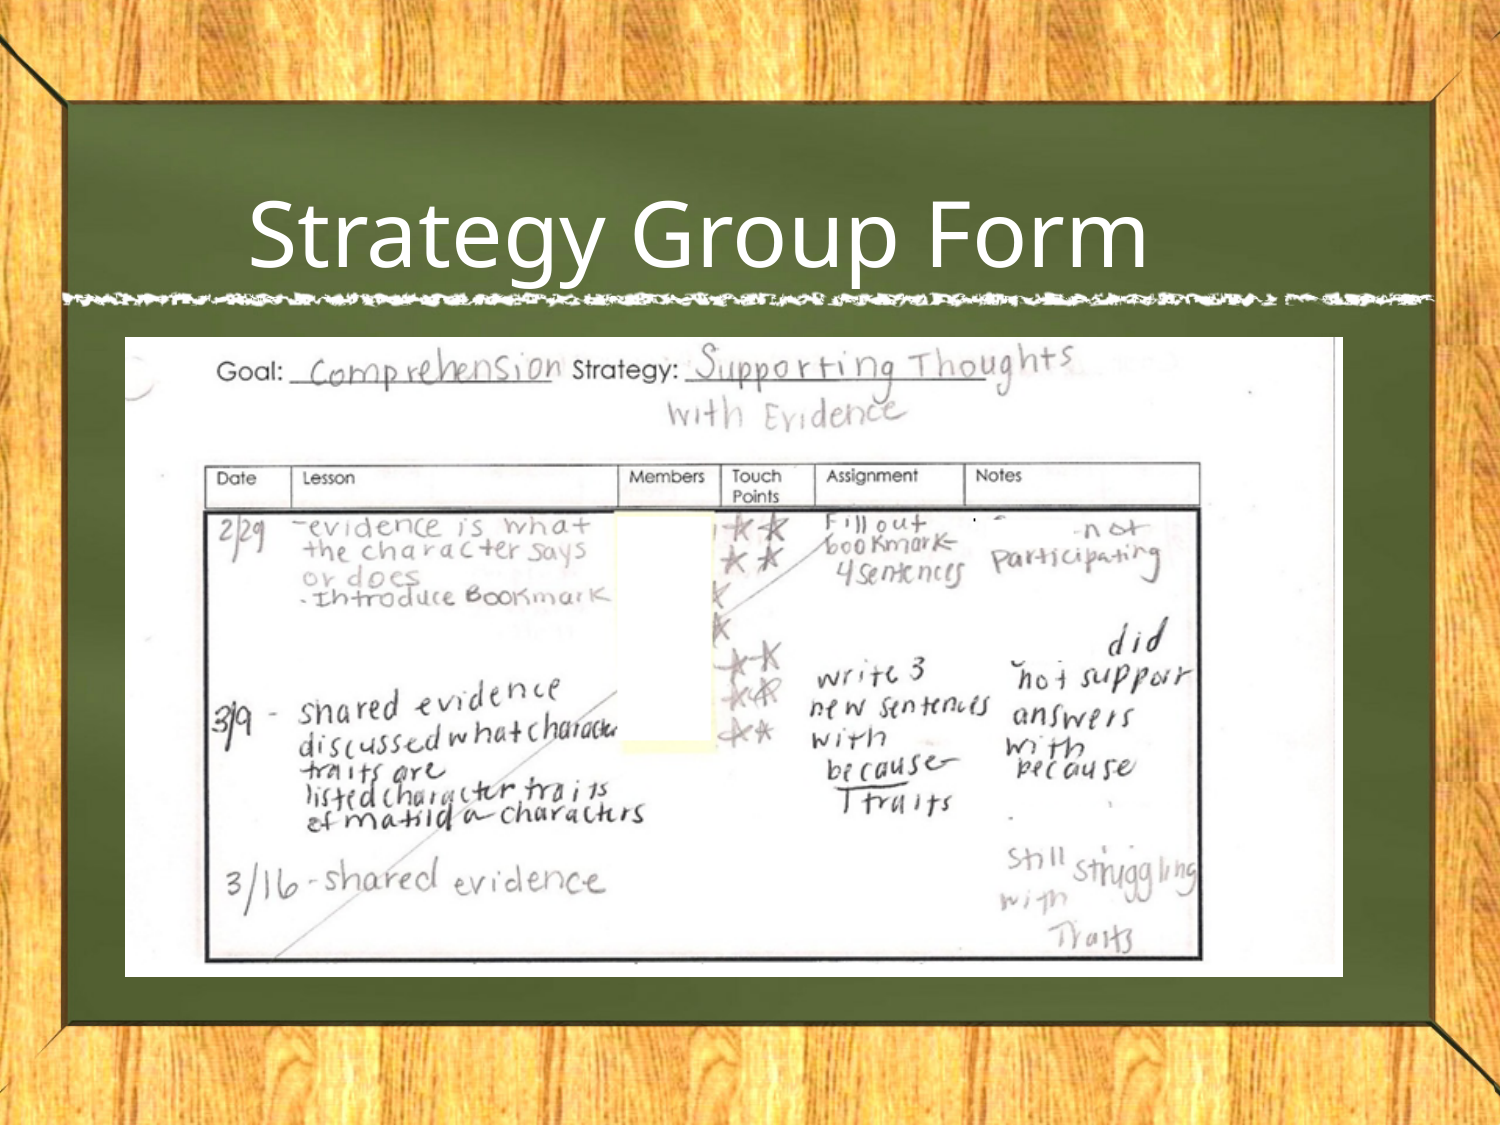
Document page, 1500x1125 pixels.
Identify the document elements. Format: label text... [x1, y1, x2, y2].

picture [0, 0, 1500, 1125]
title Strategy Group Form [112, 137, 1288, 326]
